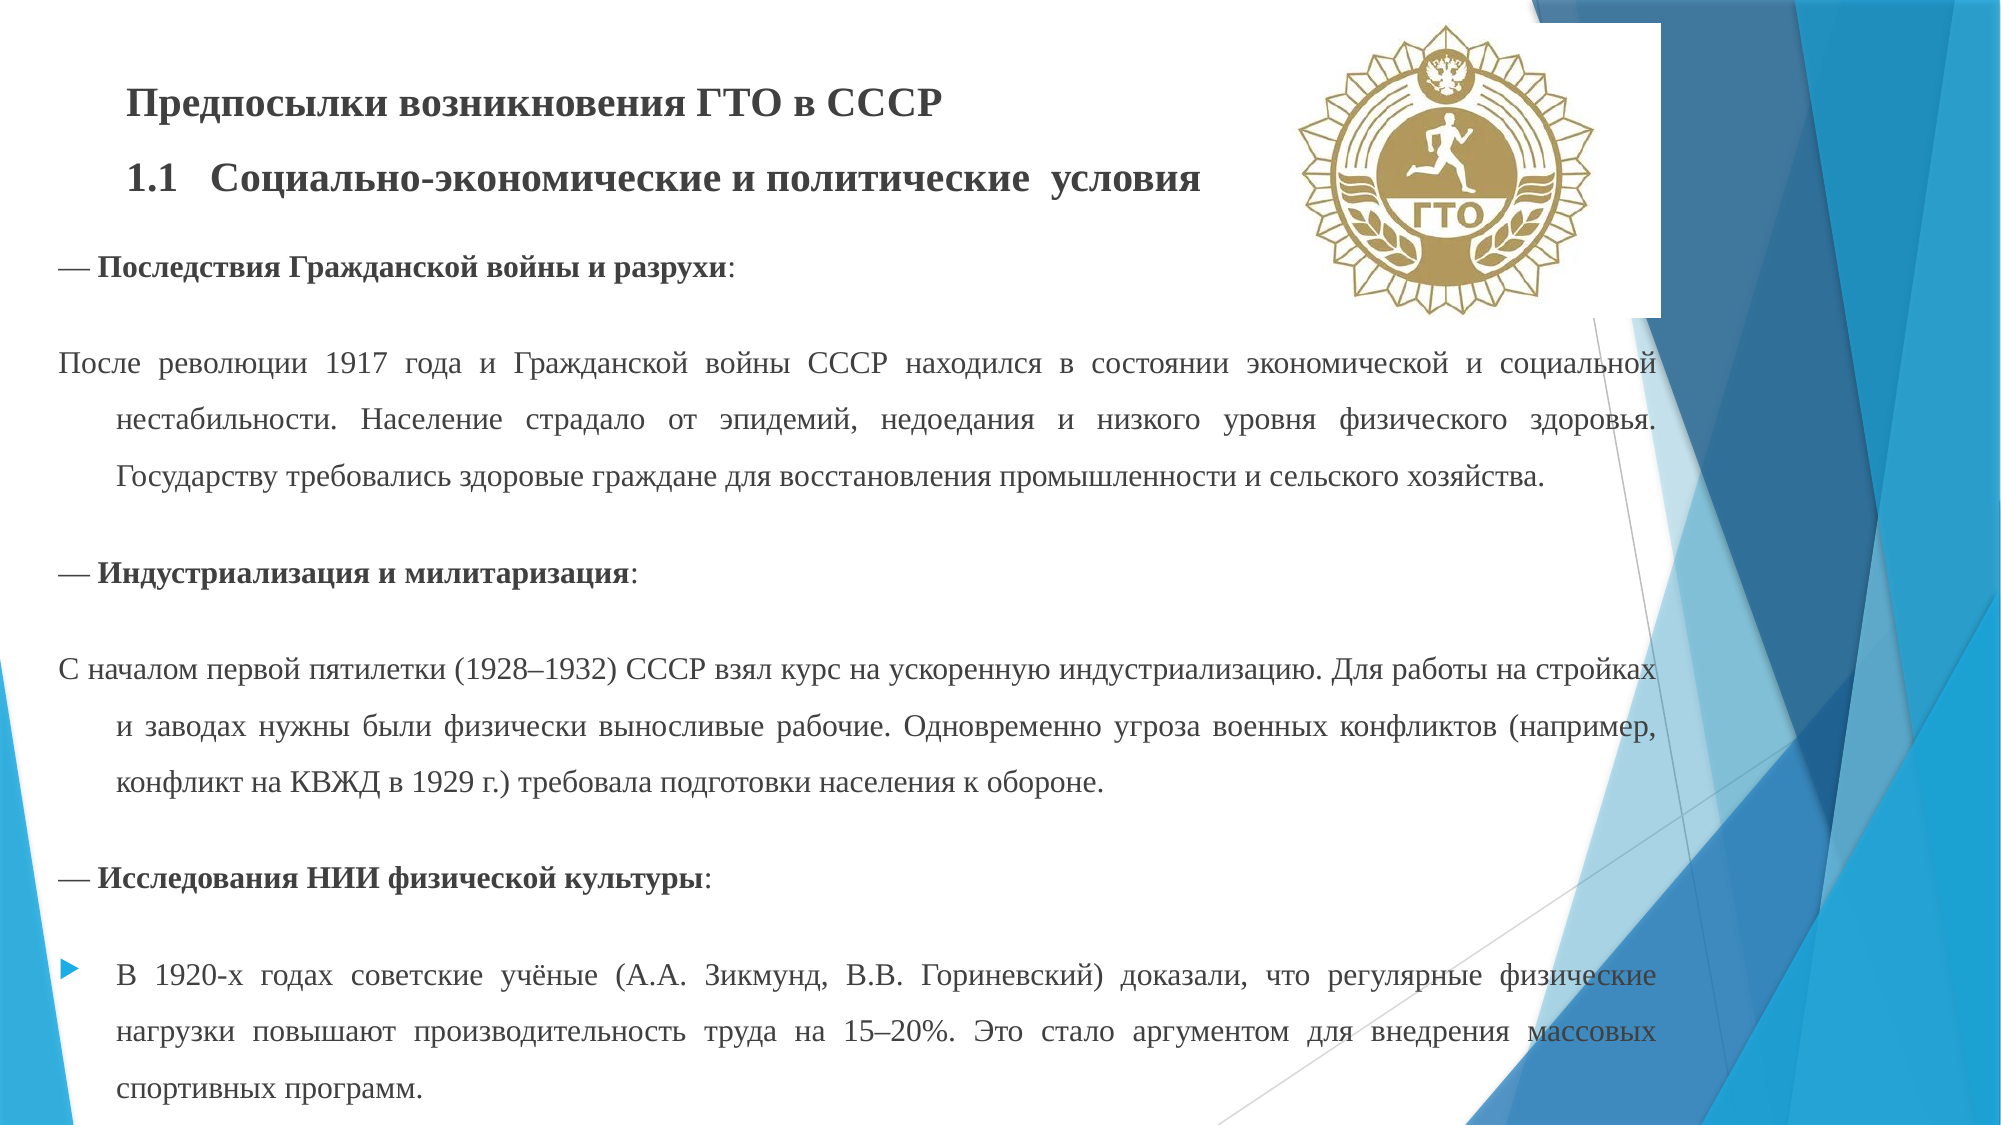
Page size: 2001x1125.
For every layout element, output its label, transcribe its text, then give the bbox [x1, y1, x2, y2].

title Предпосылки возникновения ГТО в СССР 1.1 Социально-экономические и политические условия [111, 41, 1225, 219]
picture [1230, 22, 1661, 318]
list — Последствия Гражданской войны и разрухи: После революции 1917 года и Гражданской войны СССР находился в состоянии экономической и социальной нестабильности. Население страдало от эпидемий, недоедания и низкого уровня физического здоровья. Государству требовались здоровые граждане для восстановления промышленности и сельского хозяйства. — Индустриализация и милитаризация: С началом первой пятилетки (1928–1932) СССР взял курс на ускоренную индустриализацию. Для работы на стройках и заводах нужны были физически выносливые рабочие. Одновременно угроза военных конфликтов (например, конфликт на КВЖД в 1929 г.) требовала подготовки населения к обороне. — Исследования НИИ физической культуры: В 1920-х годах советские учёные (А.А. Зикмунд, В.В. Гориневский) доказали, что регулярные физические нагрузки повышают производительность труда на 15–20%. Это стало аргументом для внедрения массовых спортивных программ. [43, 219, 1674, 1115]
